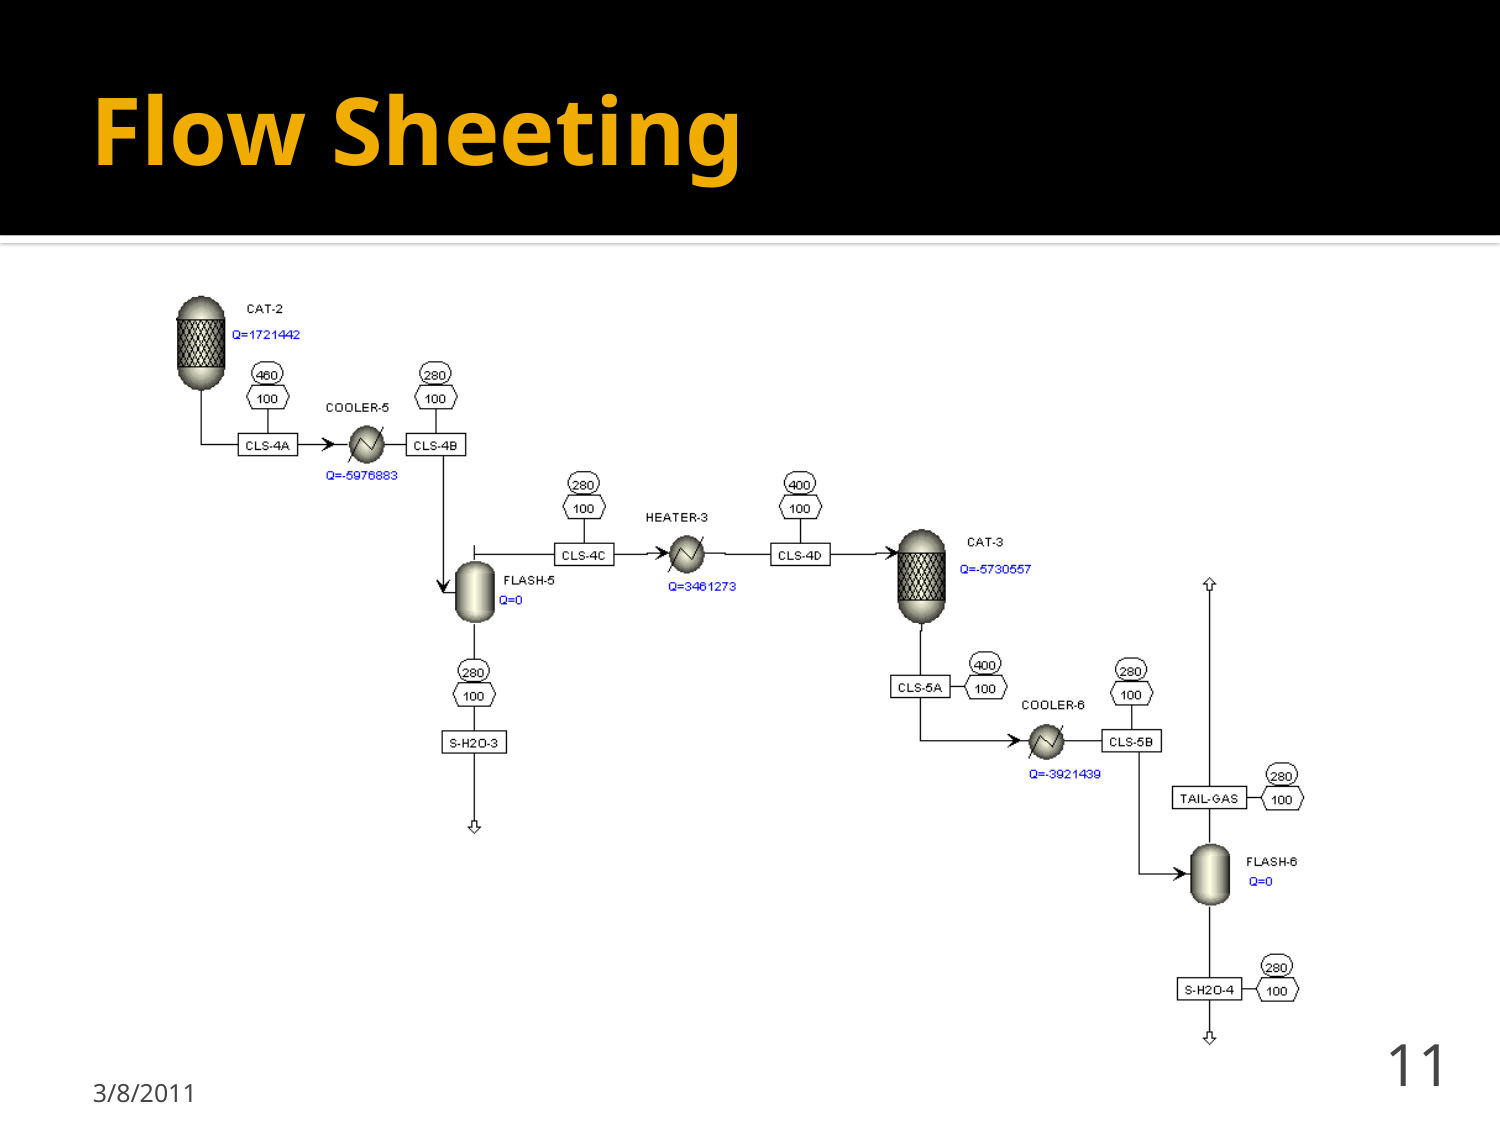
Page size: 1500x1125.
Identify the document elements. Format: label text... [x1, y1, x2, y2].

slide_number 11 [1345, 1062, 1467, 1108]
title Flow Sheeting [75, 25, 1425, 231]
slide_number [75, 1062, 425, 1108]
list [176, 291, 1324, 1050]
